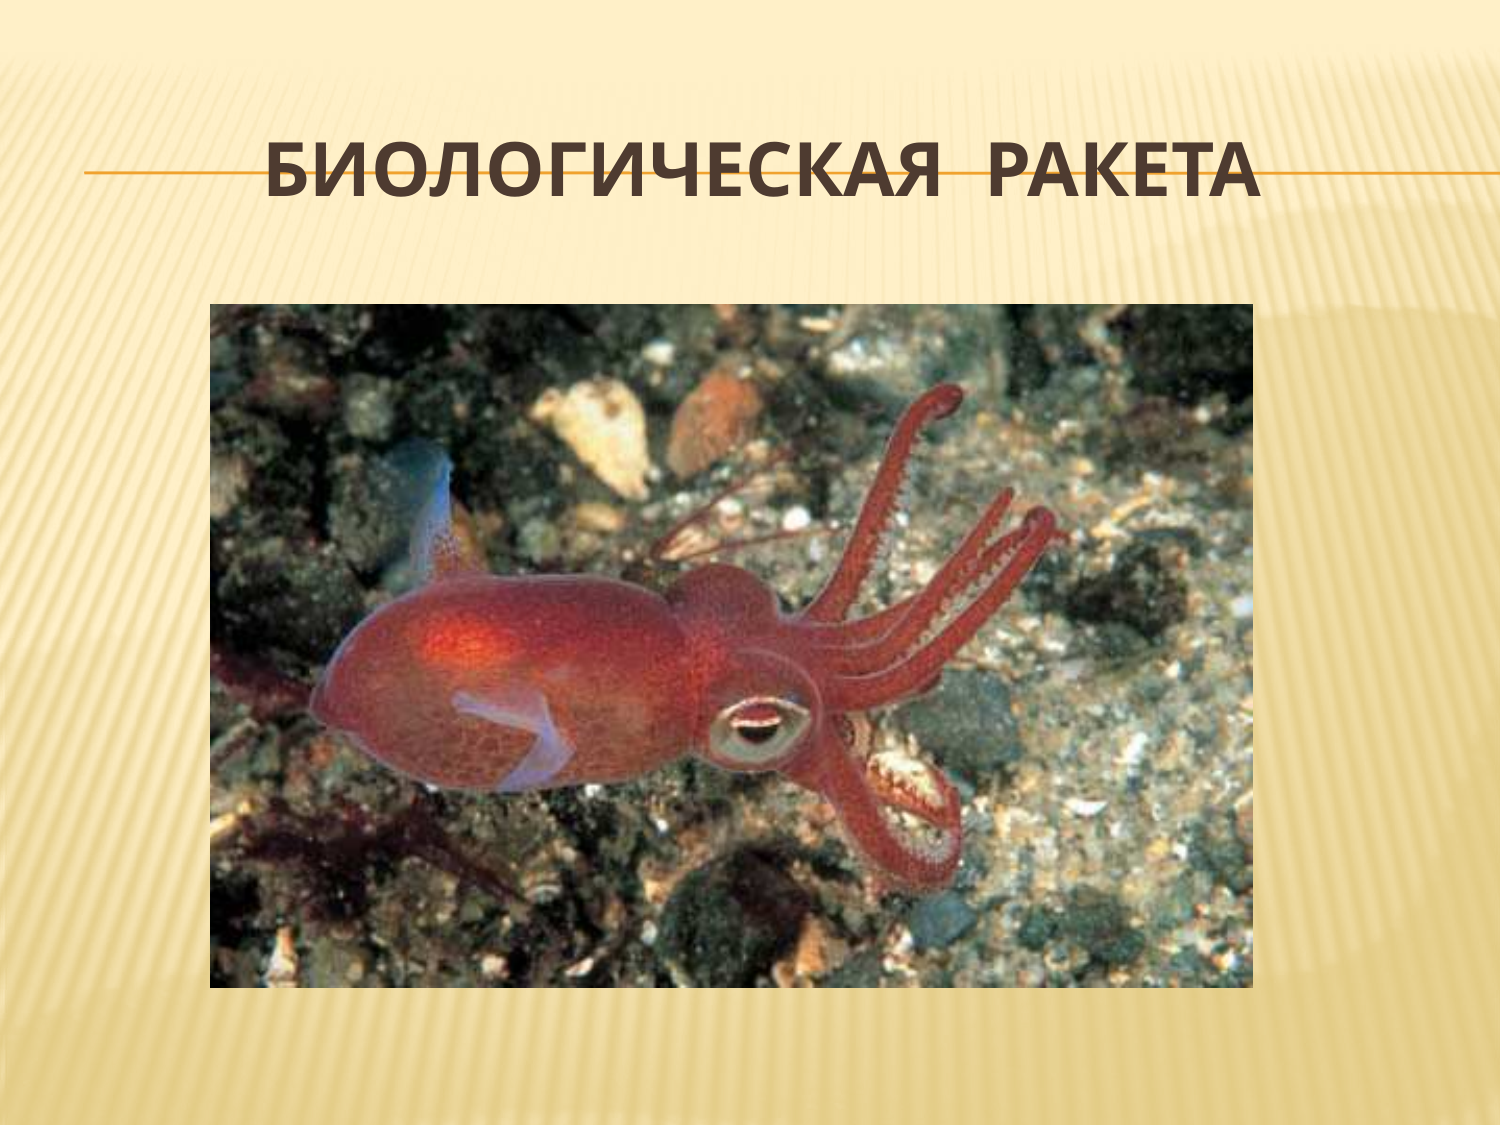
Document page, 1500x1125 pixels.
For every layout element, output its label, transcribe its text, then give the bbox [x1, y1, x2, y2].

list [210, 304, 1253, 989]
title Биологическая ракета [50, 75, 1475, 258]
